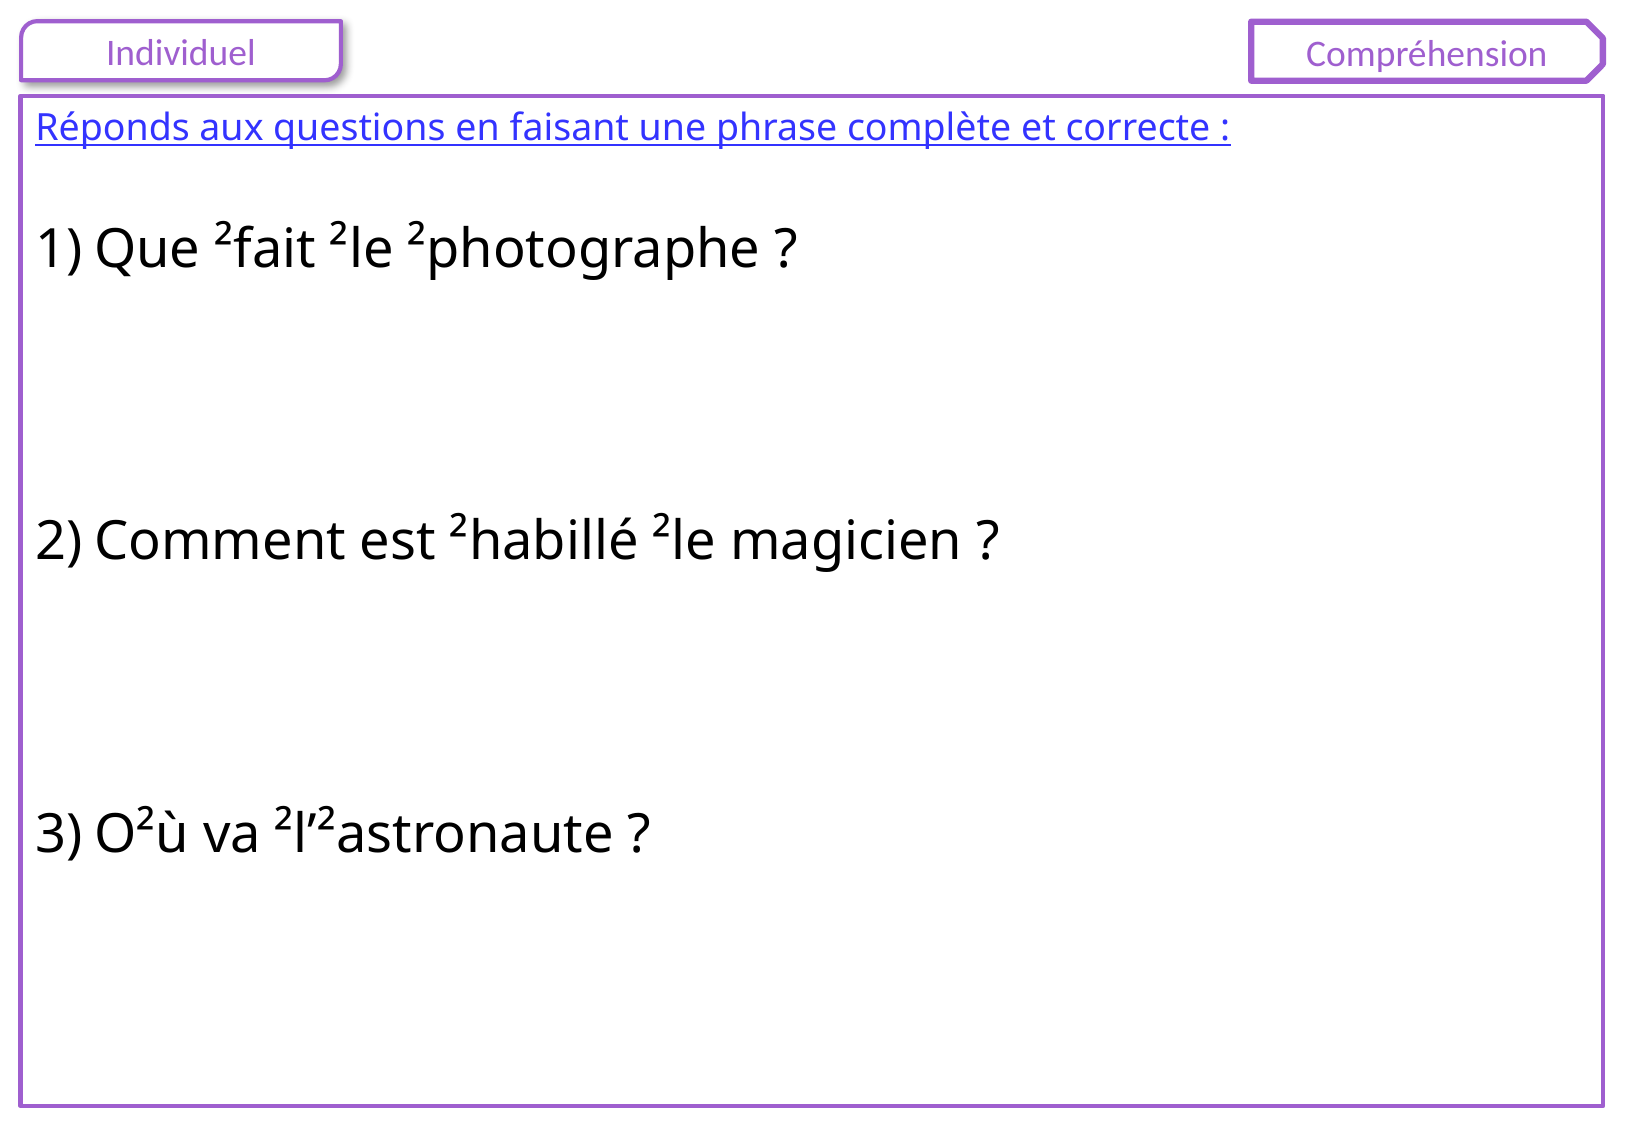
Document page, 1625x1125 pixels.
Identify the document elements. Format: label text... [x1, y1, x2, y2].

list Réponds aux questions en faisant une phrase complète et correcte : Que ²fait ²le ²photographe ? Comment est ²habillé ²le magicien ? O²ù va ²l’²astronaute ? [18, 94, 1605, 1108]
list Compréhension [1251, 21, 1603, 81]
